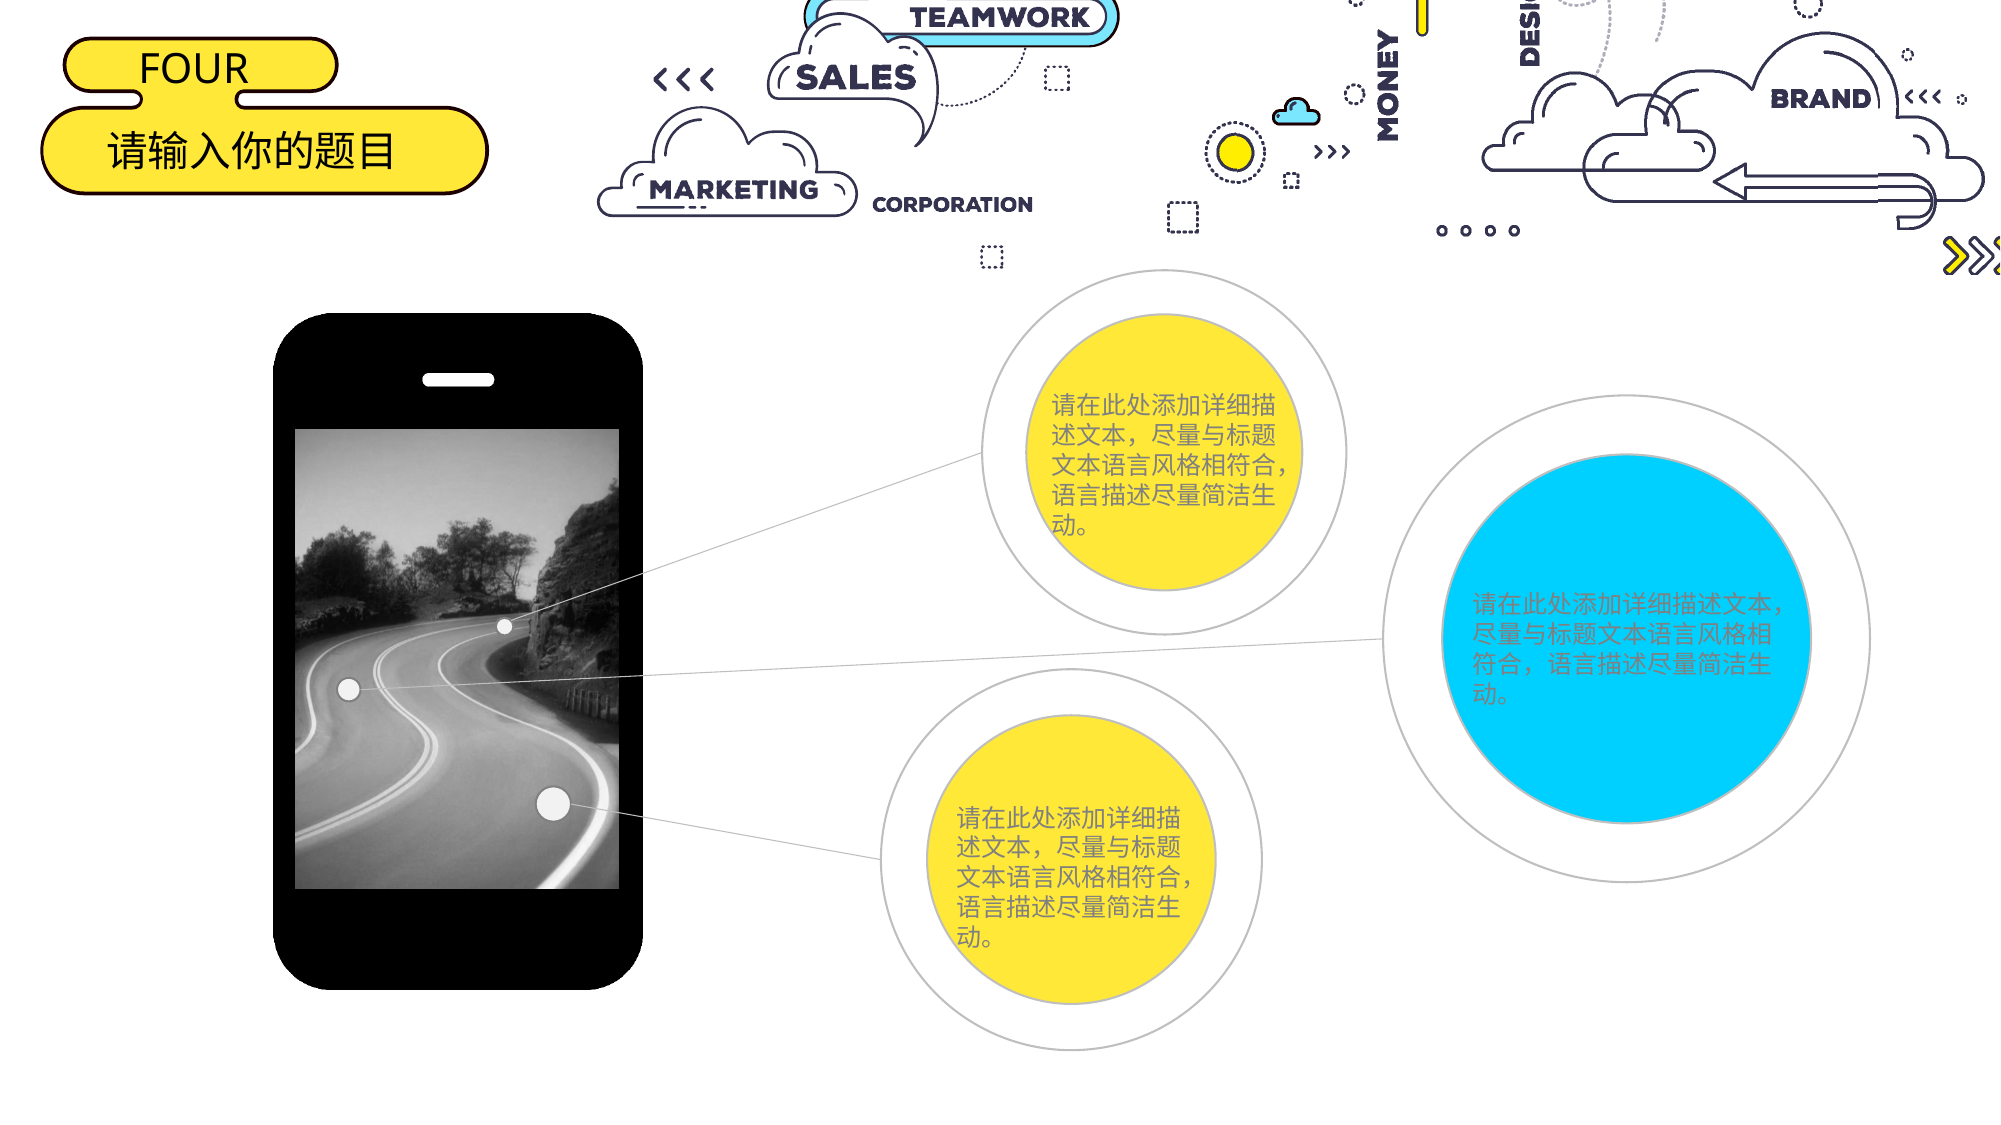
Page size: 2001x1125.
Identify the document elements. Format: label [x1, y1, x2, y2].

text_box [571, 804, 880, 860]
text_box [360, 638, 1383, 690]
text_box [880, 669, 1262, 1051]
text_box [982, 270, 1347, 635]
text_box [1383, 395, 1870, 883]
text_box [273, 313, 643, 990]
text_box [510, 452, 982, 621]
